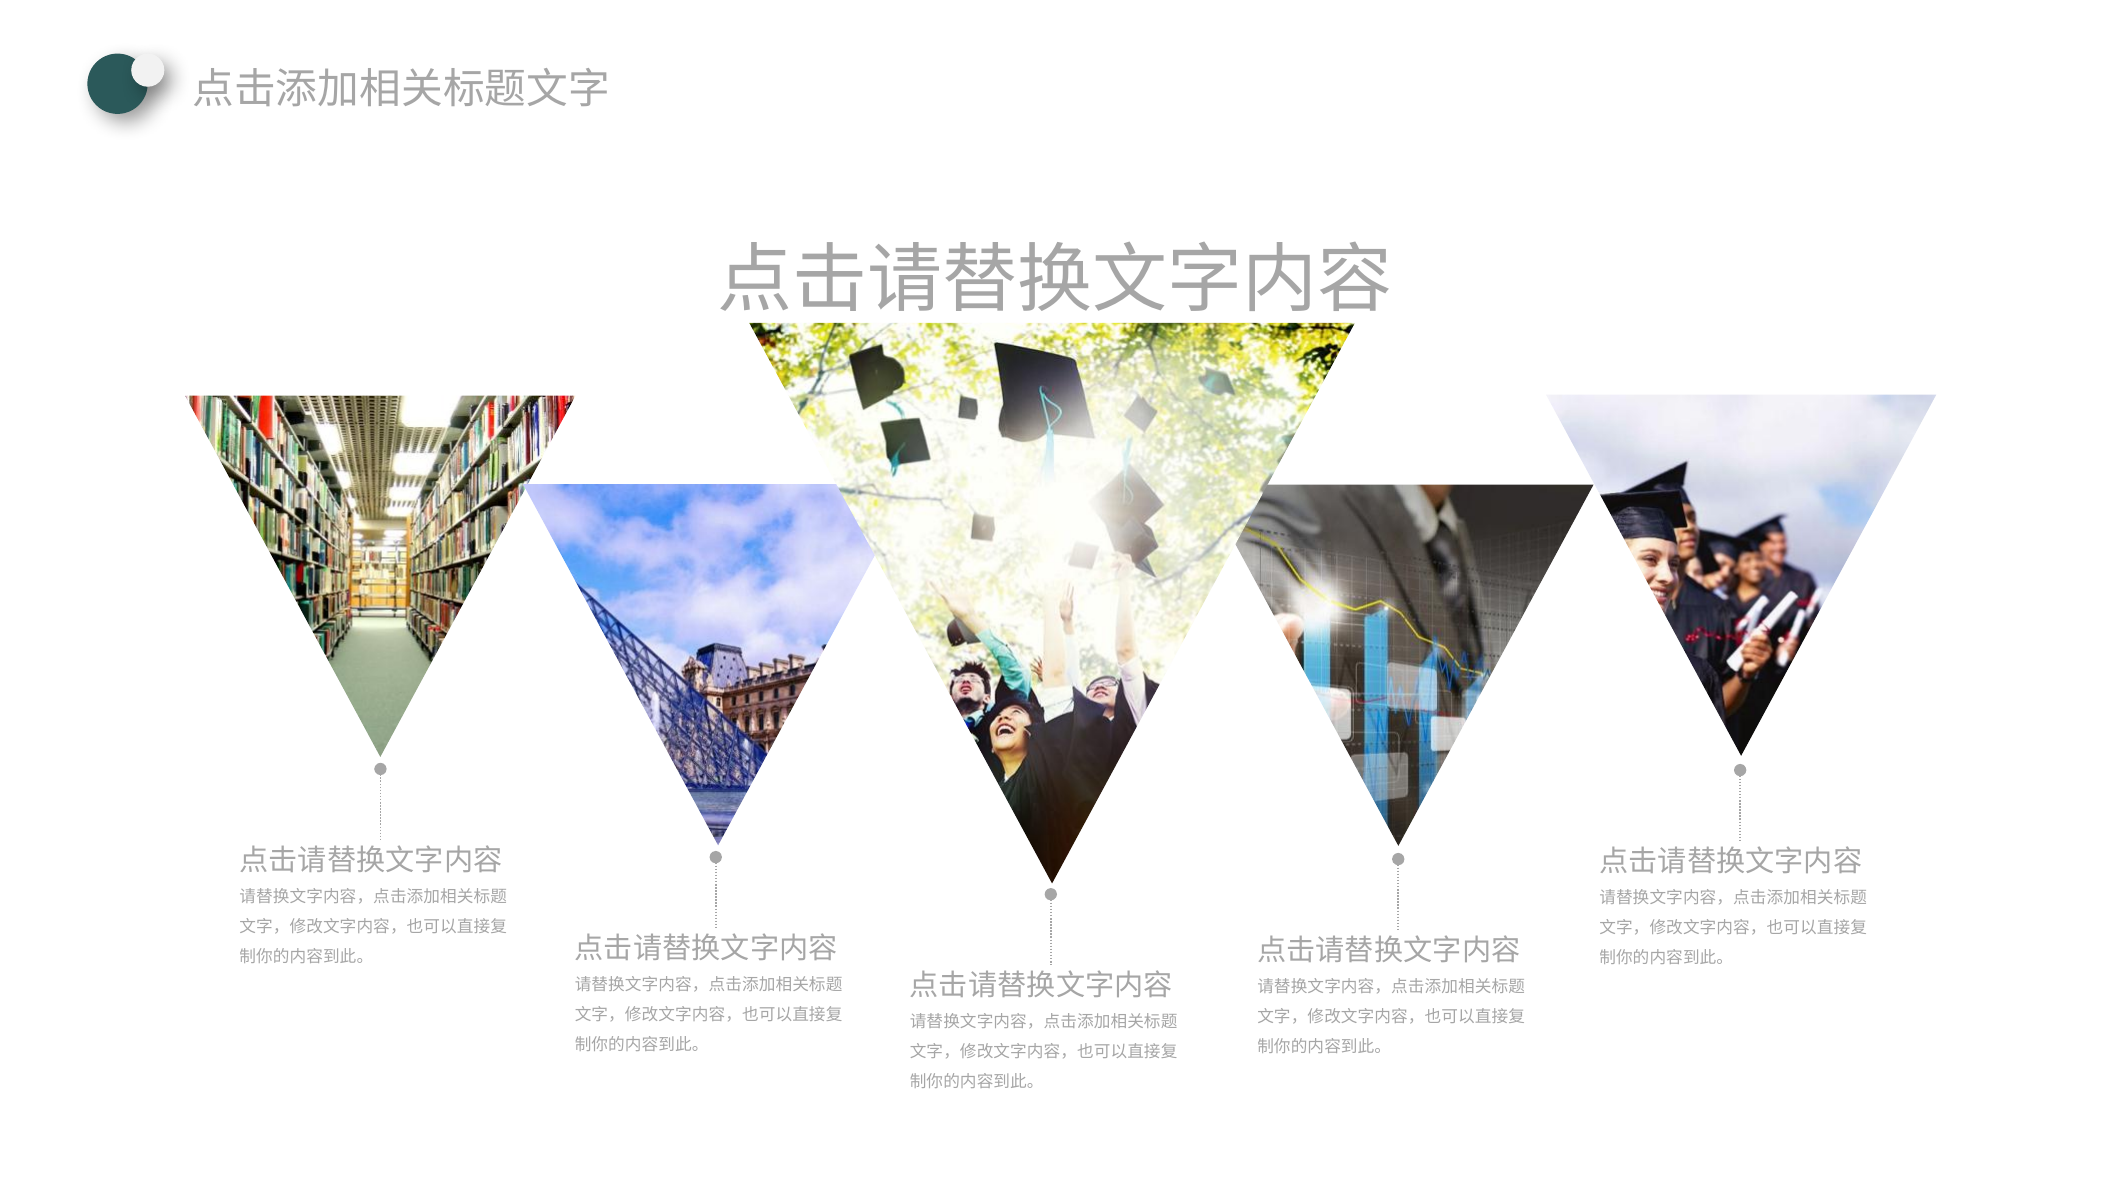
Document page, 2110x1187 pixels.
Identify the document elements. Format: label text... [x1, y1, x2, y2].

text_box 点击请替换文字内容 请替换文字内容，点击添加相关标题文字，修改文字内容，也可以直接复制你的内容到此。 [224, 813, 537, 976]
text_box 点击请替换文字内容 请替换文字内容，点击添加相关标题文字，修改文字内容，也可以直接复制你的内容到此。 [1584, 814, 1897, 977]
text_box 点击请替换文字内容 请替换文字内容，点击添加相关标题文字，修改文字内容，也可以直接复制你的内容到此。 [895, 938, 1207, 1102]
text_box [521, 483, 875, 848]
text_box 点击请替换文字内容 请替换文字内容，点击添加相关标题文字，修改文字内容，也可以直接复制你的内容到此。 [1242, 903, 1554, 1066]
text_box 点击请替换文字内容 请替换文字内容，点击添加相关标题文字，修改文字内容，也可以直接复制你的内容到此。 [560, 901, 872, 1064]
text_box [1544, 393, 1939, 758]
text_box [750, 328, 1354, 886]
text_box [1236, 483, 1594, 849]
text_box [86, 52, 142, 115]
text_box 点击请替换文字内容 [639, 178, 1471, 328]
text_box [130, 52, 166, 88]
text_box 点击添加相关标题文字 [176, 53, 680, 114]
text_box [183, 394, 578, 760]
